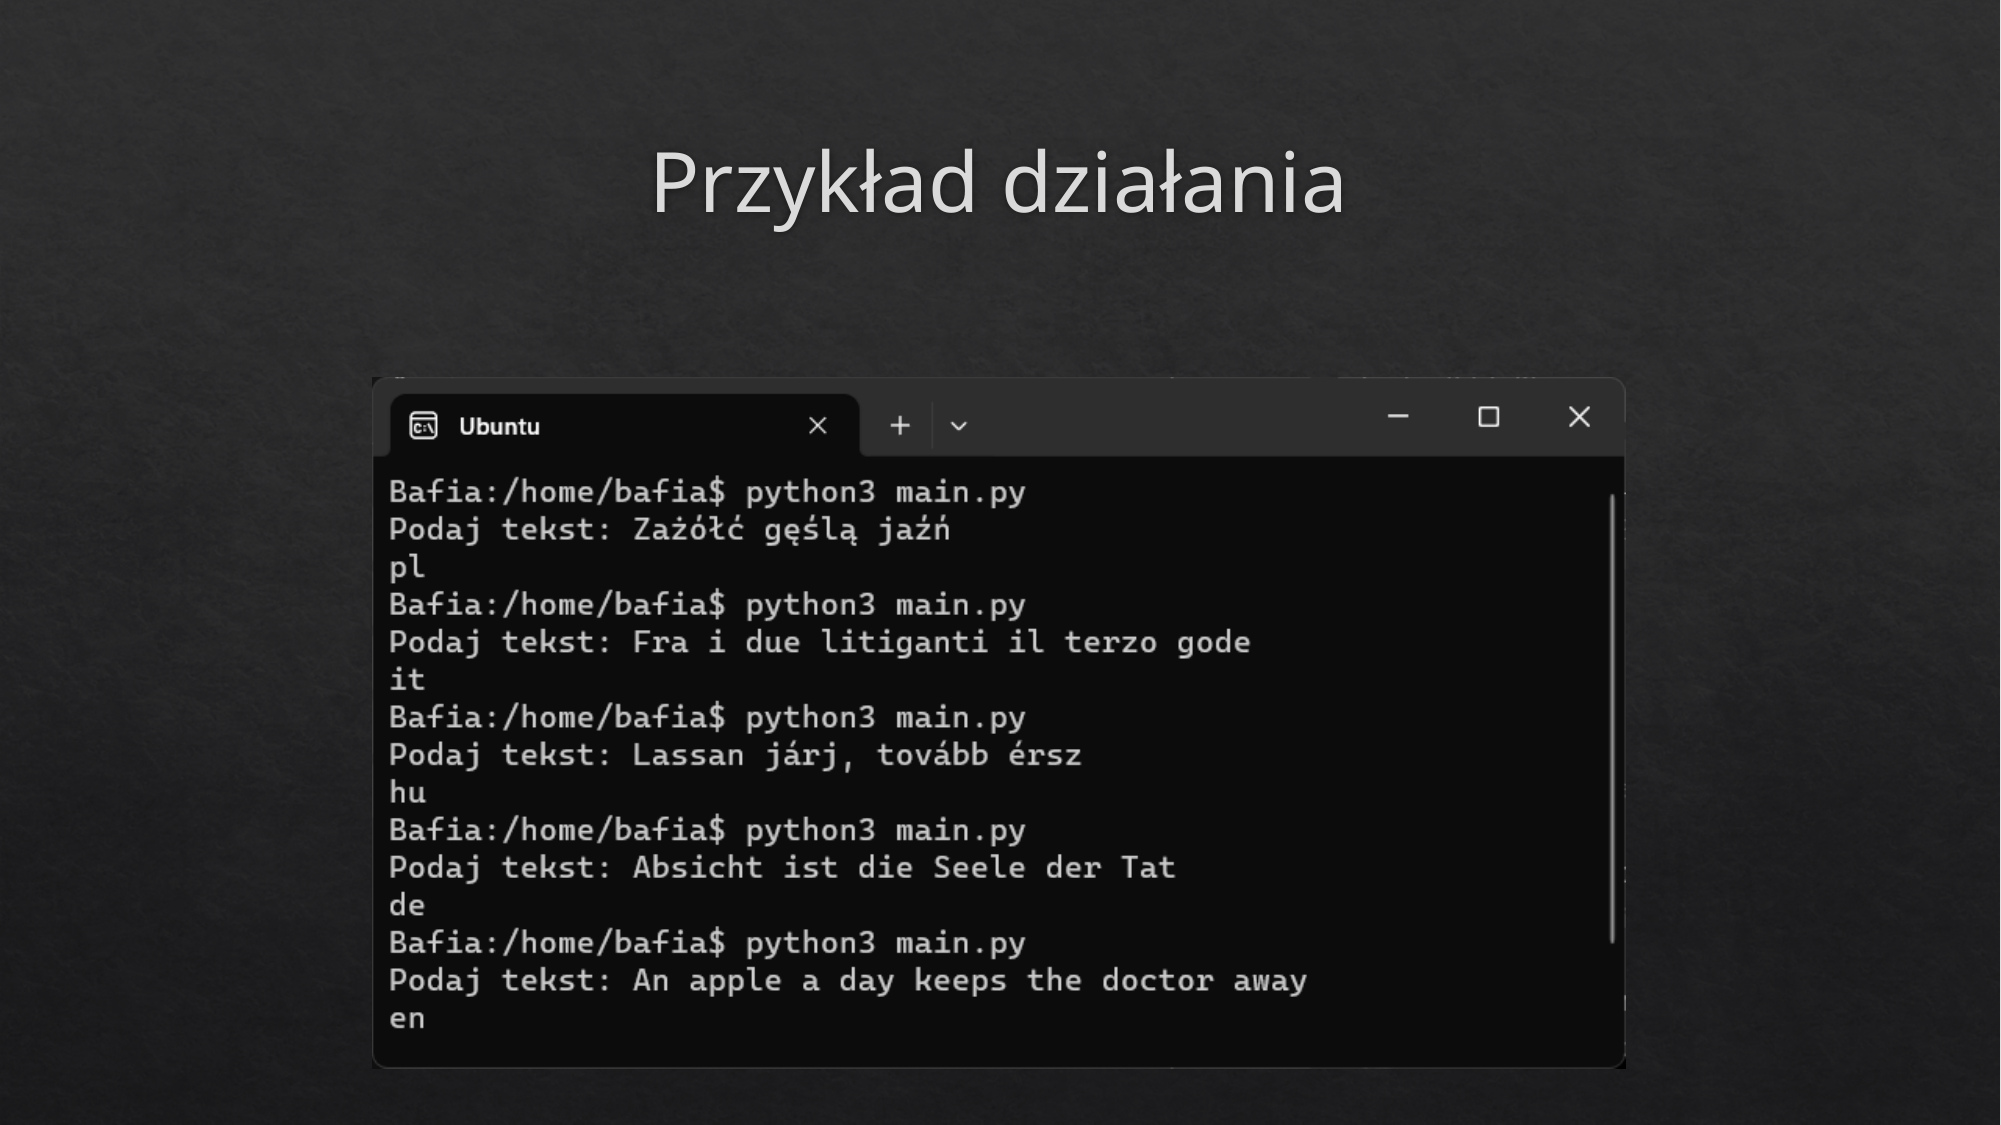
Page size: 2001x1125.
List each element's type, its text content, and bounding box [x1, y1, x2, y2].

picture [372, 377, 1626, 1069]
title Przykład działania [149, 99, 1849, 260]
